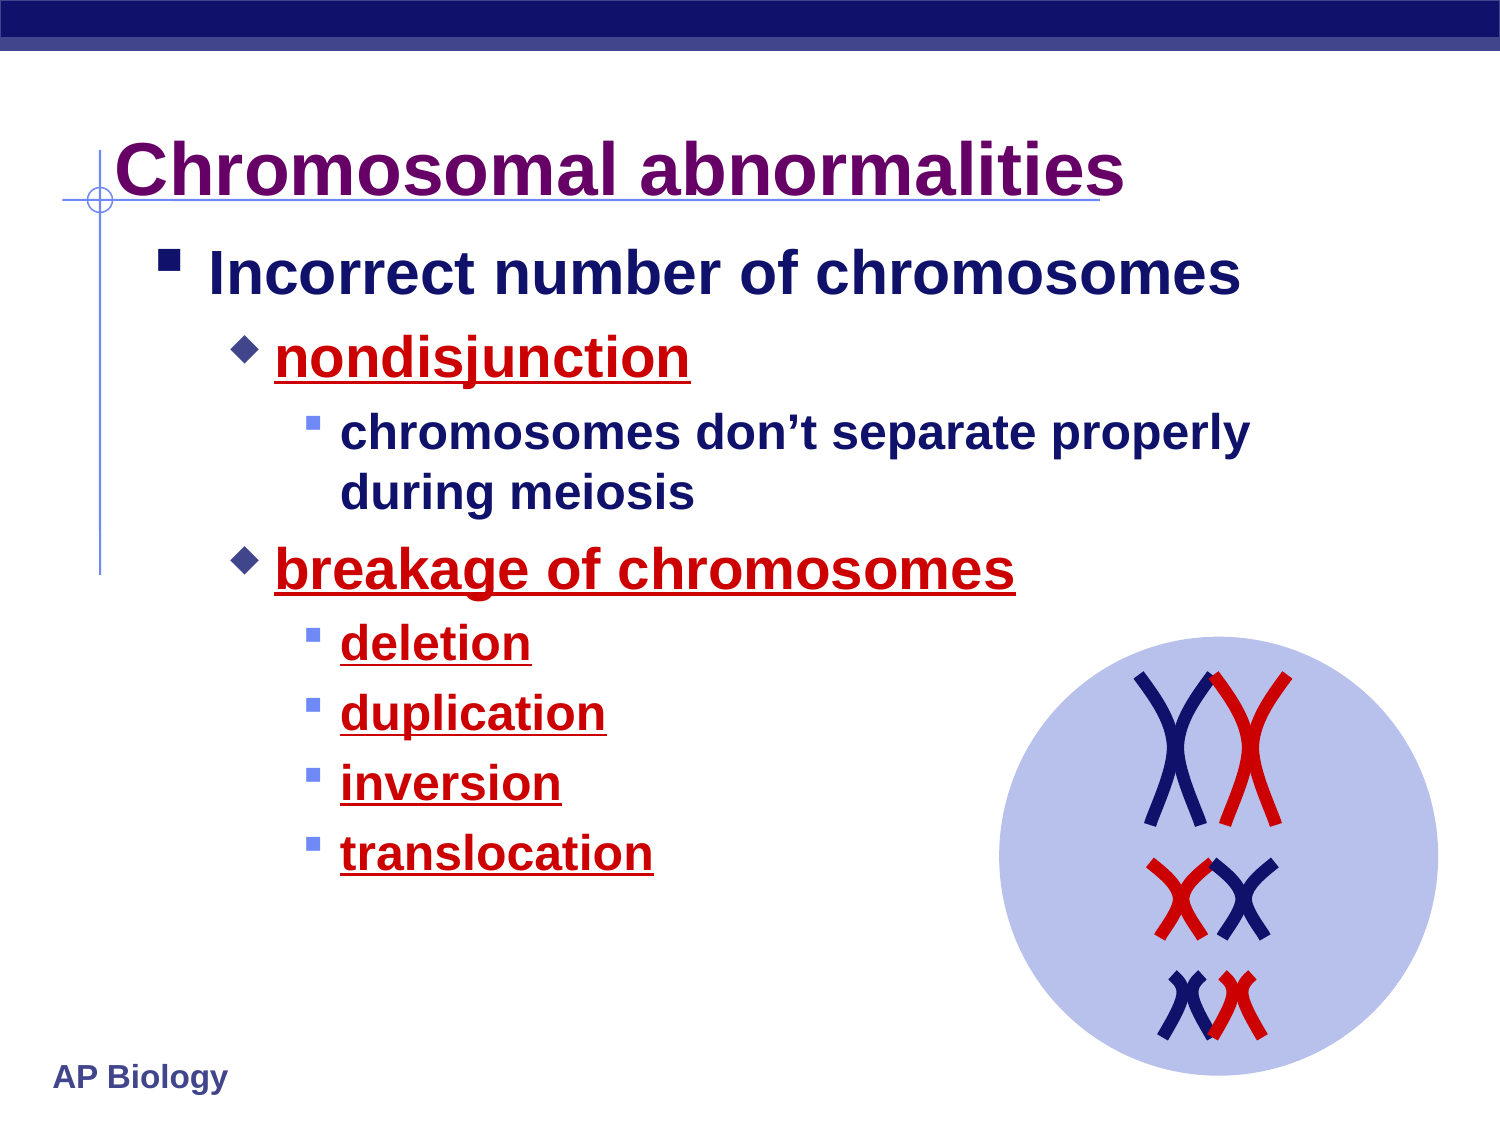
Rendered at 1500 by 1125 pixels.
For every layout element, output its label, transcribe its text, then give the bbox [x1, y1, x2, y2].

title Chromosomal abnormalities [99, 112, 1375, 238]
list Incorrect number of chromosomes nondisjunction chromosomes don’t separate properly during meiosis breakage of chromosomes deletion duplication inversion translocation [137, 224, 1413, 950]
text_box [999, 637, 1438, 1076]
